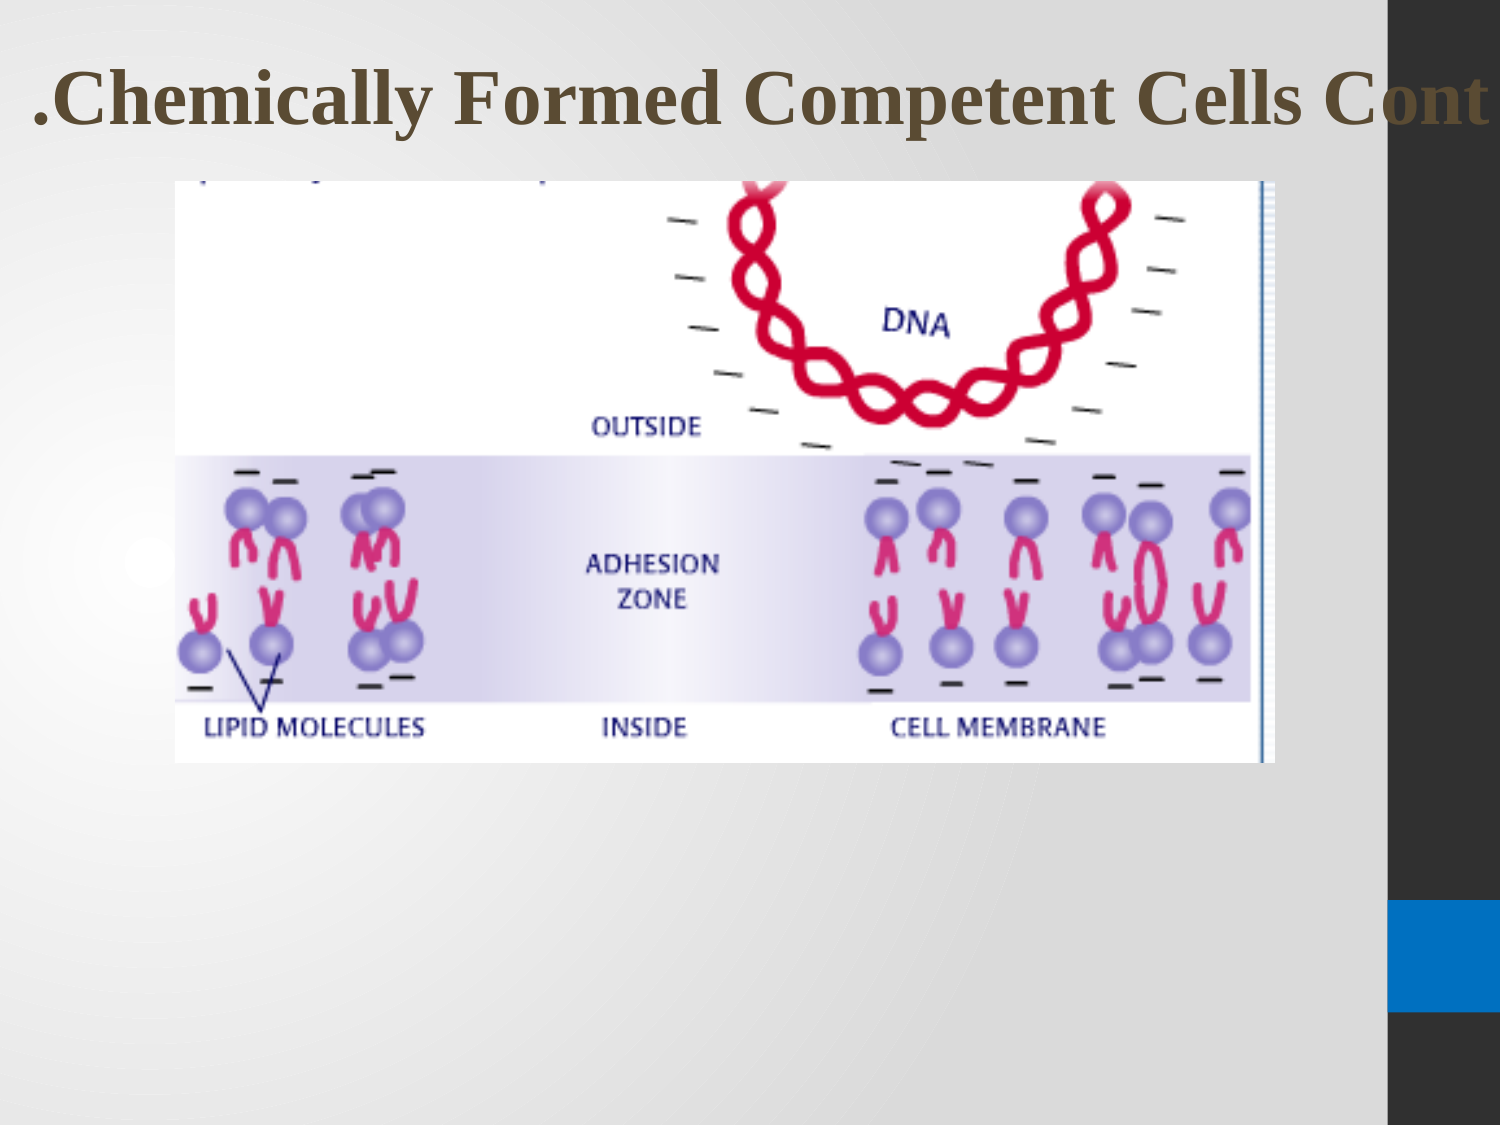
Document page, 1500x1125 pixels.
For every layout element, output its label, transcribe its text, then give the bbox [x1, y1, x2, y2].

picture [174, 180, 1276, 763]
text_box Chemically Formed Competent Cells Cont. [16, 37, 1500, 148]
